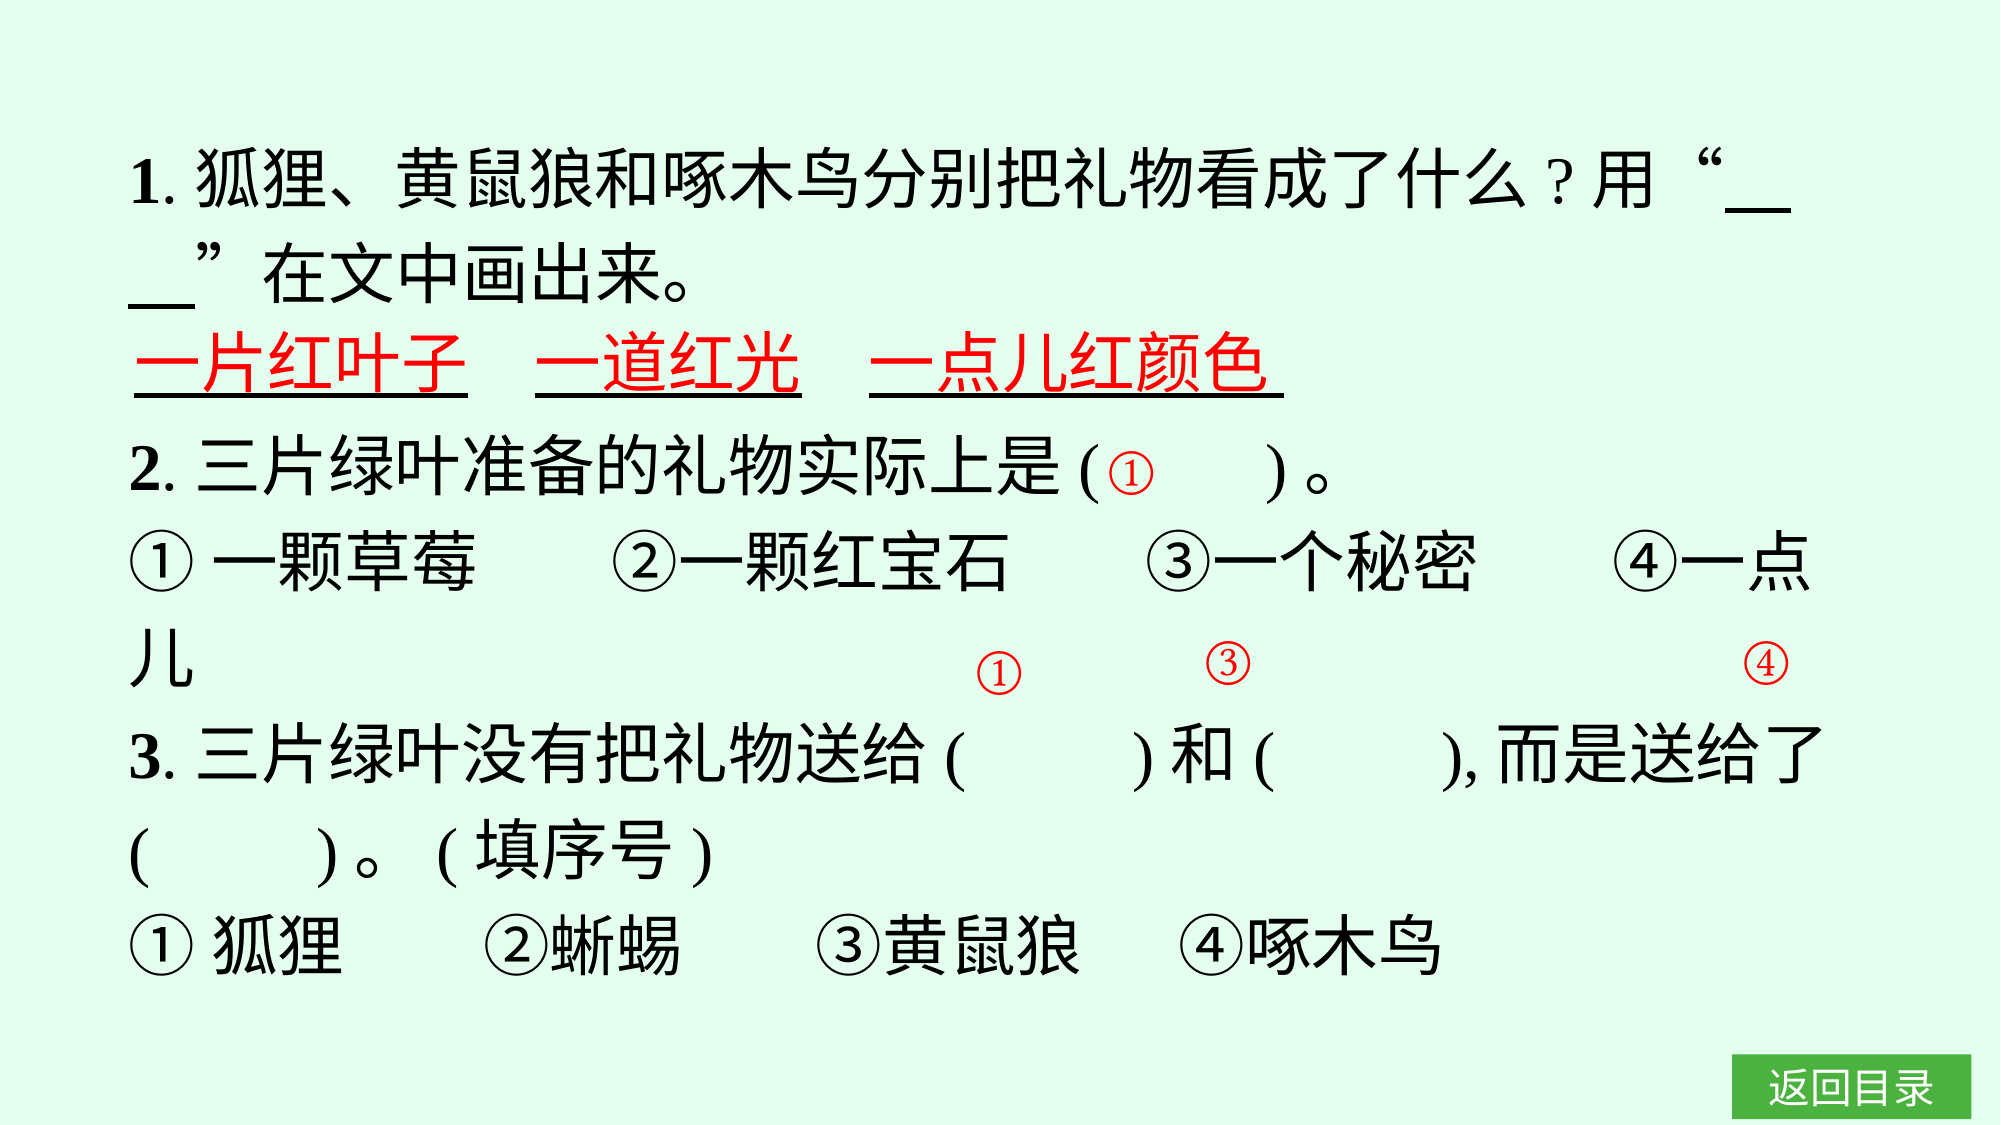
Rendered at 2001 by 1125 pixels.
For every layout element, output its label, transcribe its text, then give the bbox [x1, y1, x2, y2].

text_box ① [1091, 409, 1172, 515]
text_box ③ [1189, 594, 1270, 706]
text_box ④ [1726, 594, 1807, 706]
text_box 一片红叶子 一道红光 一点儿红颜色 [119, 297, 1299, 409]
text_box ① [959, 604, 1041, 716]
text_box 1.狐狸、黄鼠狼和啄木鸟分别把礼物看成了什么?用“ ”在文中画出来。 2.三片绿叶准备的礼物实际上是( )。 ①一颗草莓 ②一颗红宝石 ③一个秘密 ④一点儿 3.三片绿叶没有把礼物送给( )和( ),而是送给了( )。(填序号) ①狐狸 ②蜥蜴 ③黄鼠狼 ④啄木鸟 [113, 113, 1887, 992]
